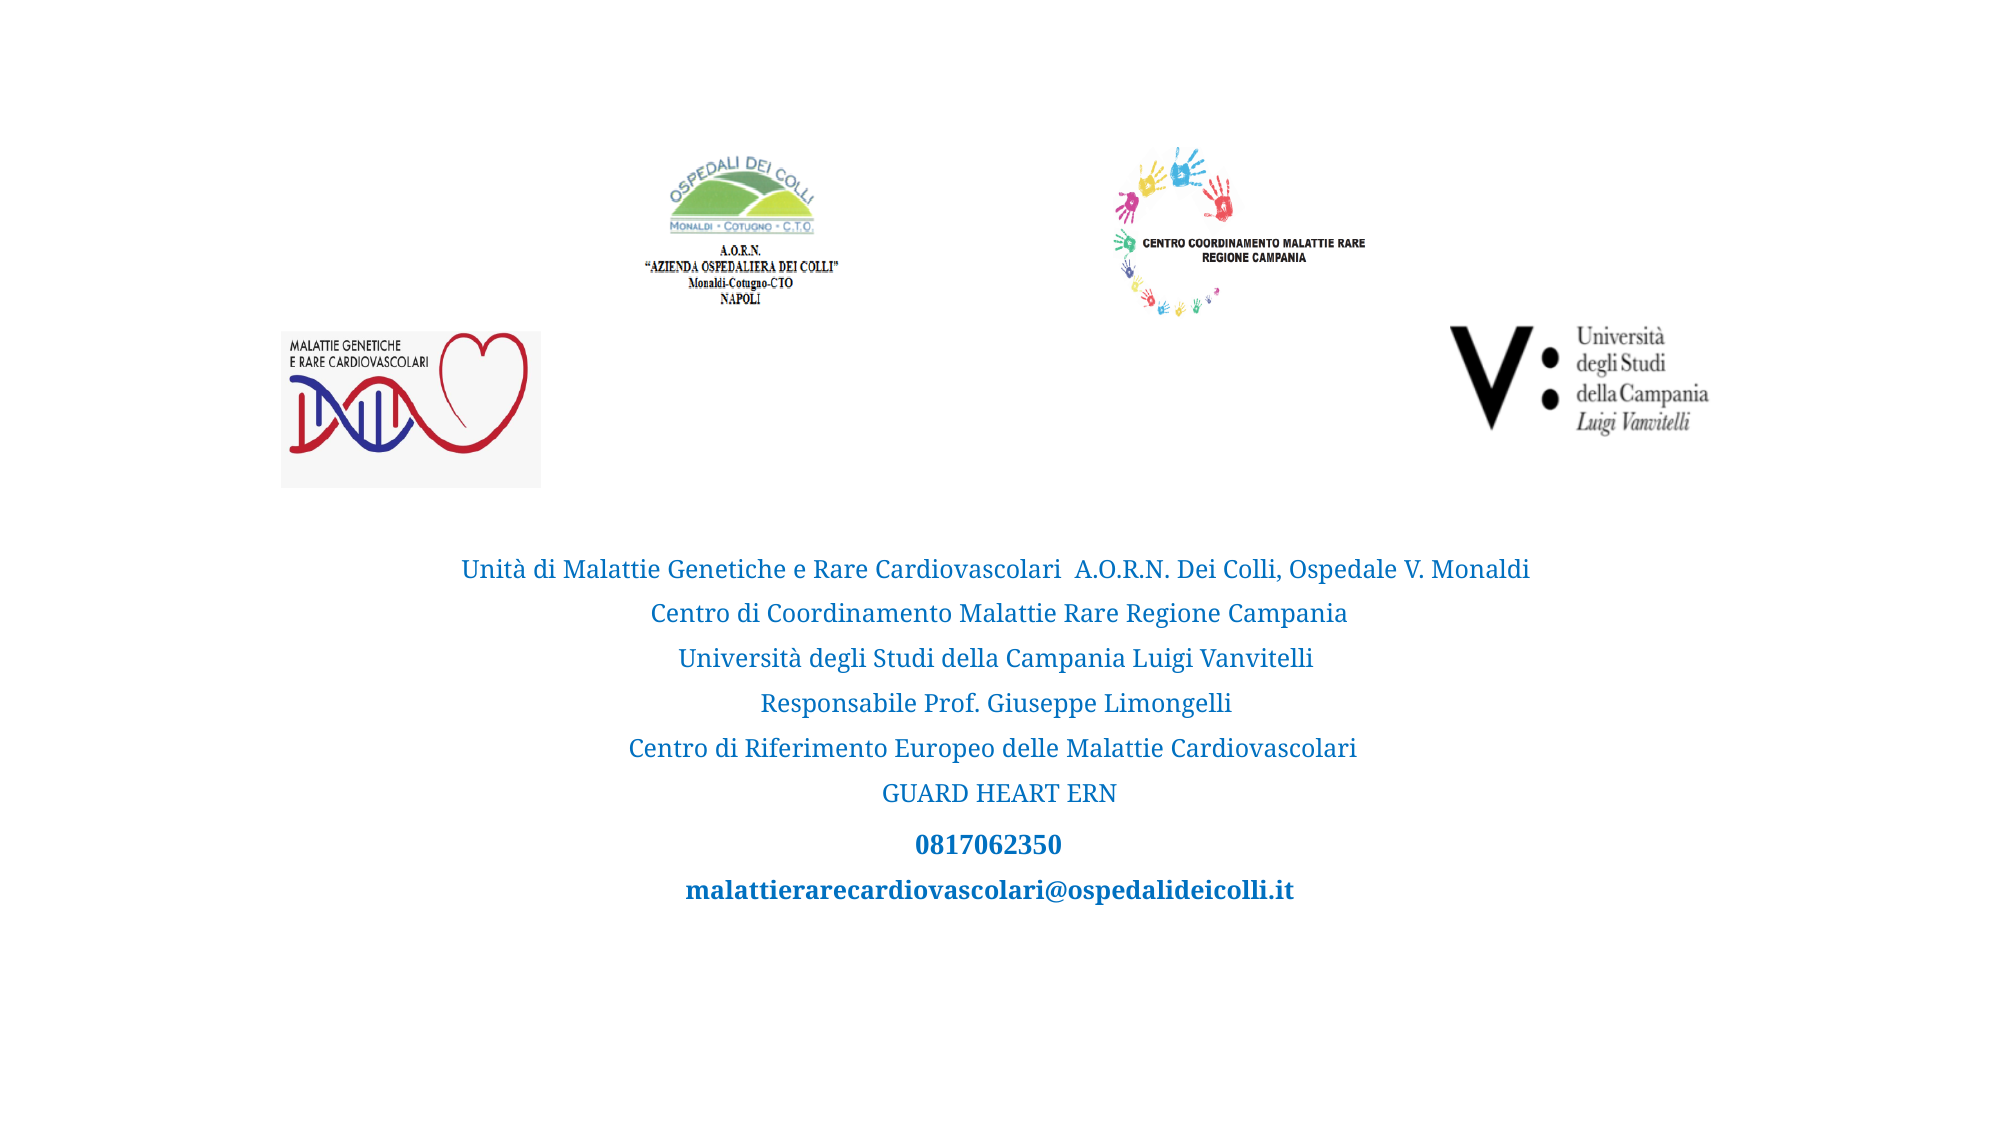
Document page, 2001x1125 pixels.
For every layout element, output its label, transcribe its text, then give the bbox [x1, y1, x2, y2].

picture [1113, 147, 1366, 319]
picture [1450, 314, 1743, 444]
text_box Unità di Malattie Genetiche e Rare Cardiovascolari A.O.R.N. Dei Colli, Ospedale V. Monaldi Centro di Coordinamento Malattie Rare Regione Campania Università degli Studi della Campania Luigi Vanvitelli Responsabile Prof. Giuseppe Limongelli Centro di Riferimento Europeo delle Malattie Cardiovascolari GUARD HEART ERN 0817062350 malattierarecardiovascolari@ospedalideicolli.it [249, 530, 1750, 913]
picture [281, 330, 541, 488]
picture [632, 143, 860, 335]
